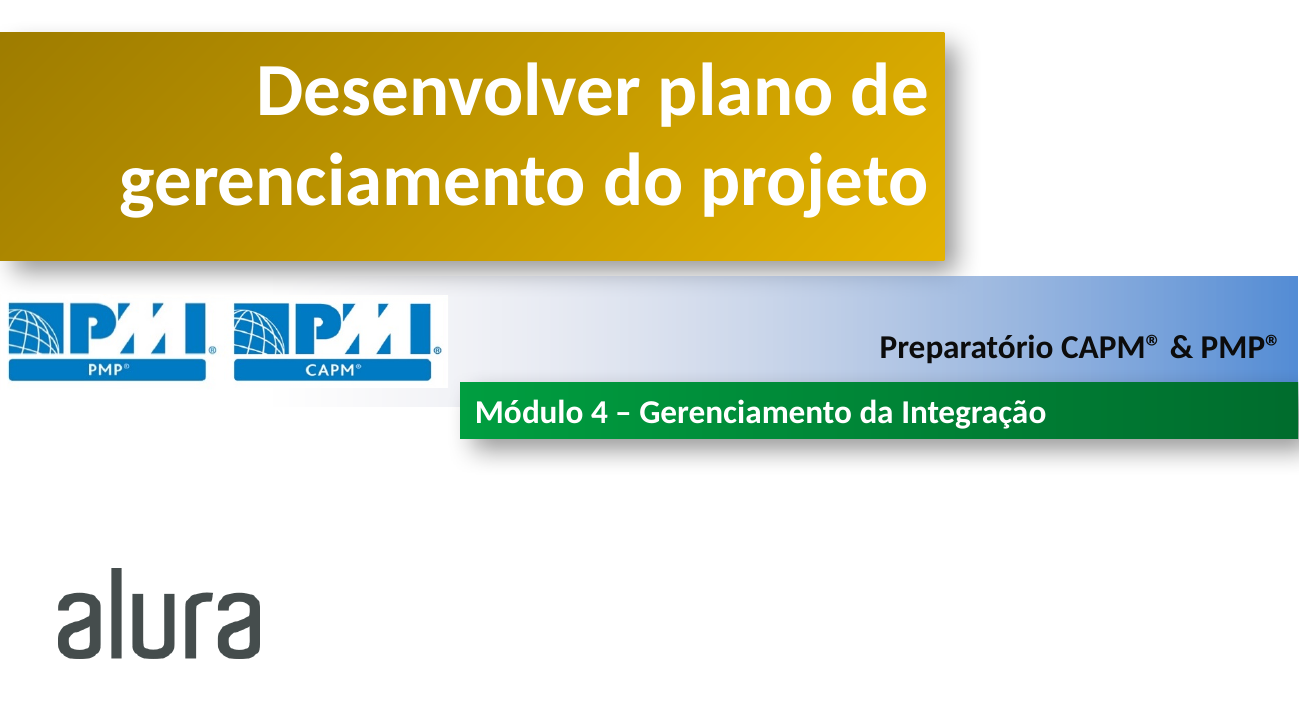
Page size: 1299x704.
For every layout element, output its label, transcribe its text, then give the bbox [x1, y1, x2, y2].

text_box Desenvolver plano de gerenciamento do projeto [0, 32, 945, 261]
text_box Preparatório CAPM® & PMP® [452, 317, 1298, 374]
picture [58, 568, 260, 660]
text_box Módulo 4 – Gerenciamento da Integração [460, 382, 1299, 439]
text_box [270, 276, 1298, 317]
text_box [270, 374, 1298, 407]
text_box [0, 294, 449, 390]
